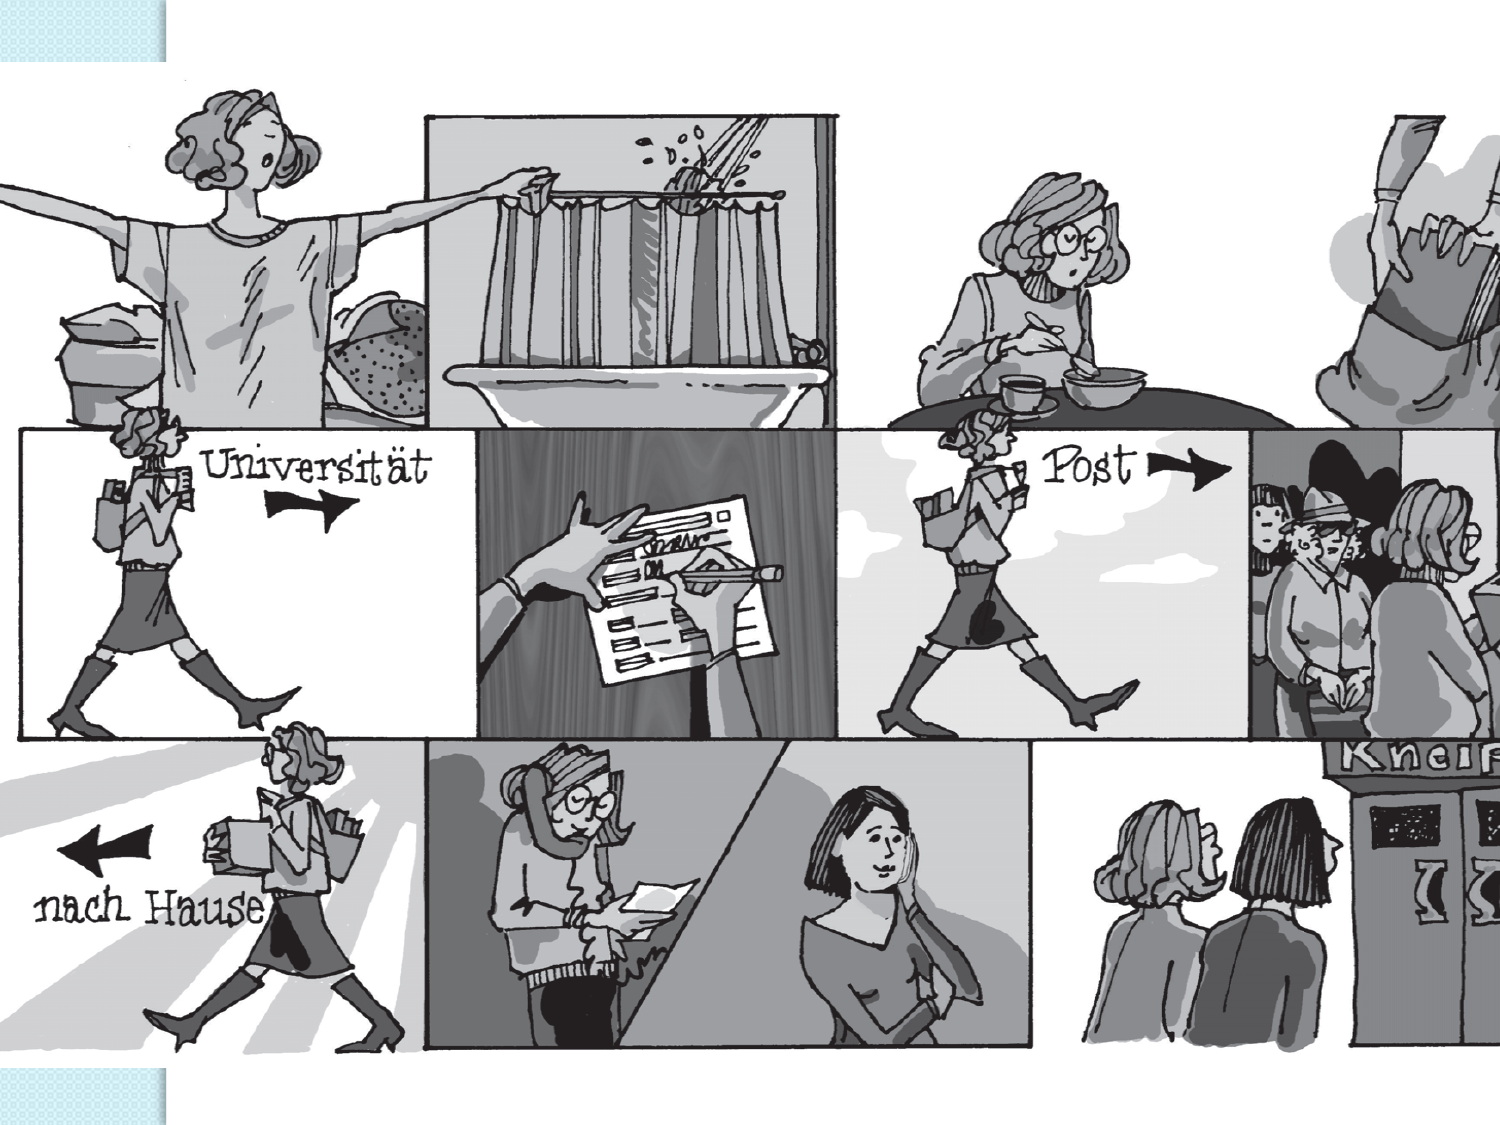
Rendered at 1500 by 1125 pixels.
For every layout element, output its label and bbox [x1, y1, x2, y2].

picture [0, 62, 1500, 1069]
